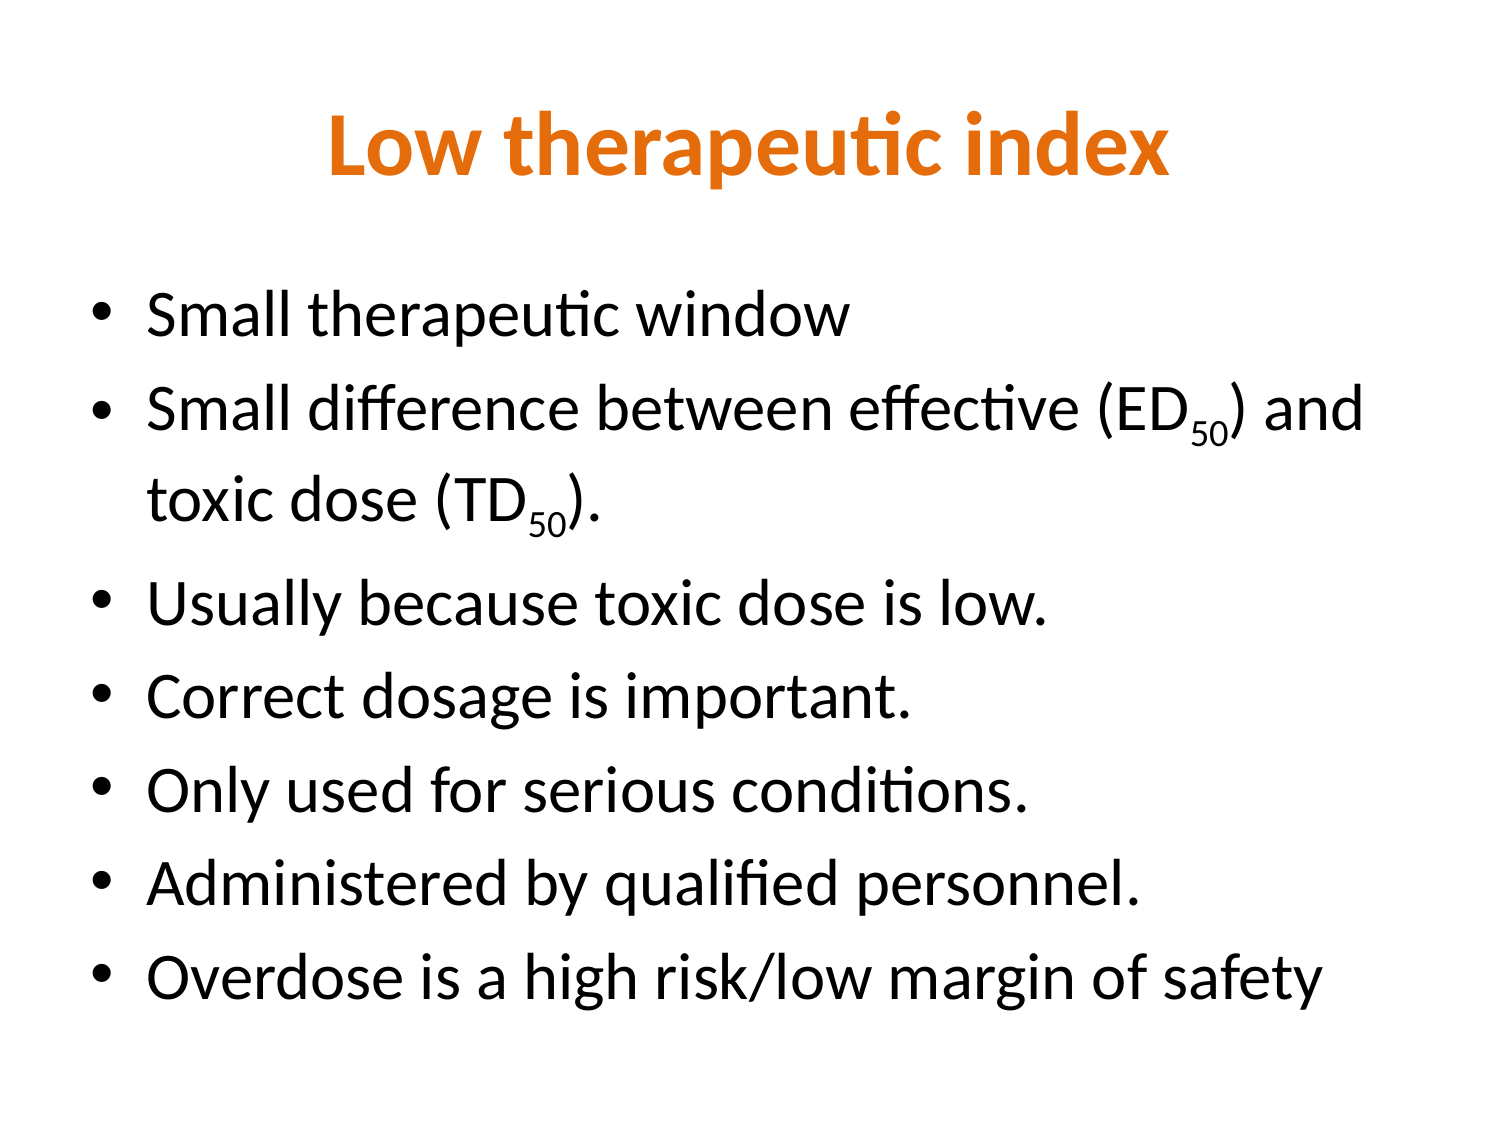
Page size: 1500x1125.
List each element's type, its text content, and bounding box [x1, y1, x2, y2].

list Small therapeutic window Small difference between effective (ED50) and toxic dose (TD50). Usually because toxic dose is low. Correct dosage is important. Only used for serious conditions. Administered by qualified personnel. Overdose is a high risk/low margin of safety [75, 262, 1425, 1042]
title Low therapeutic index [75, 45, 1425, 233]
